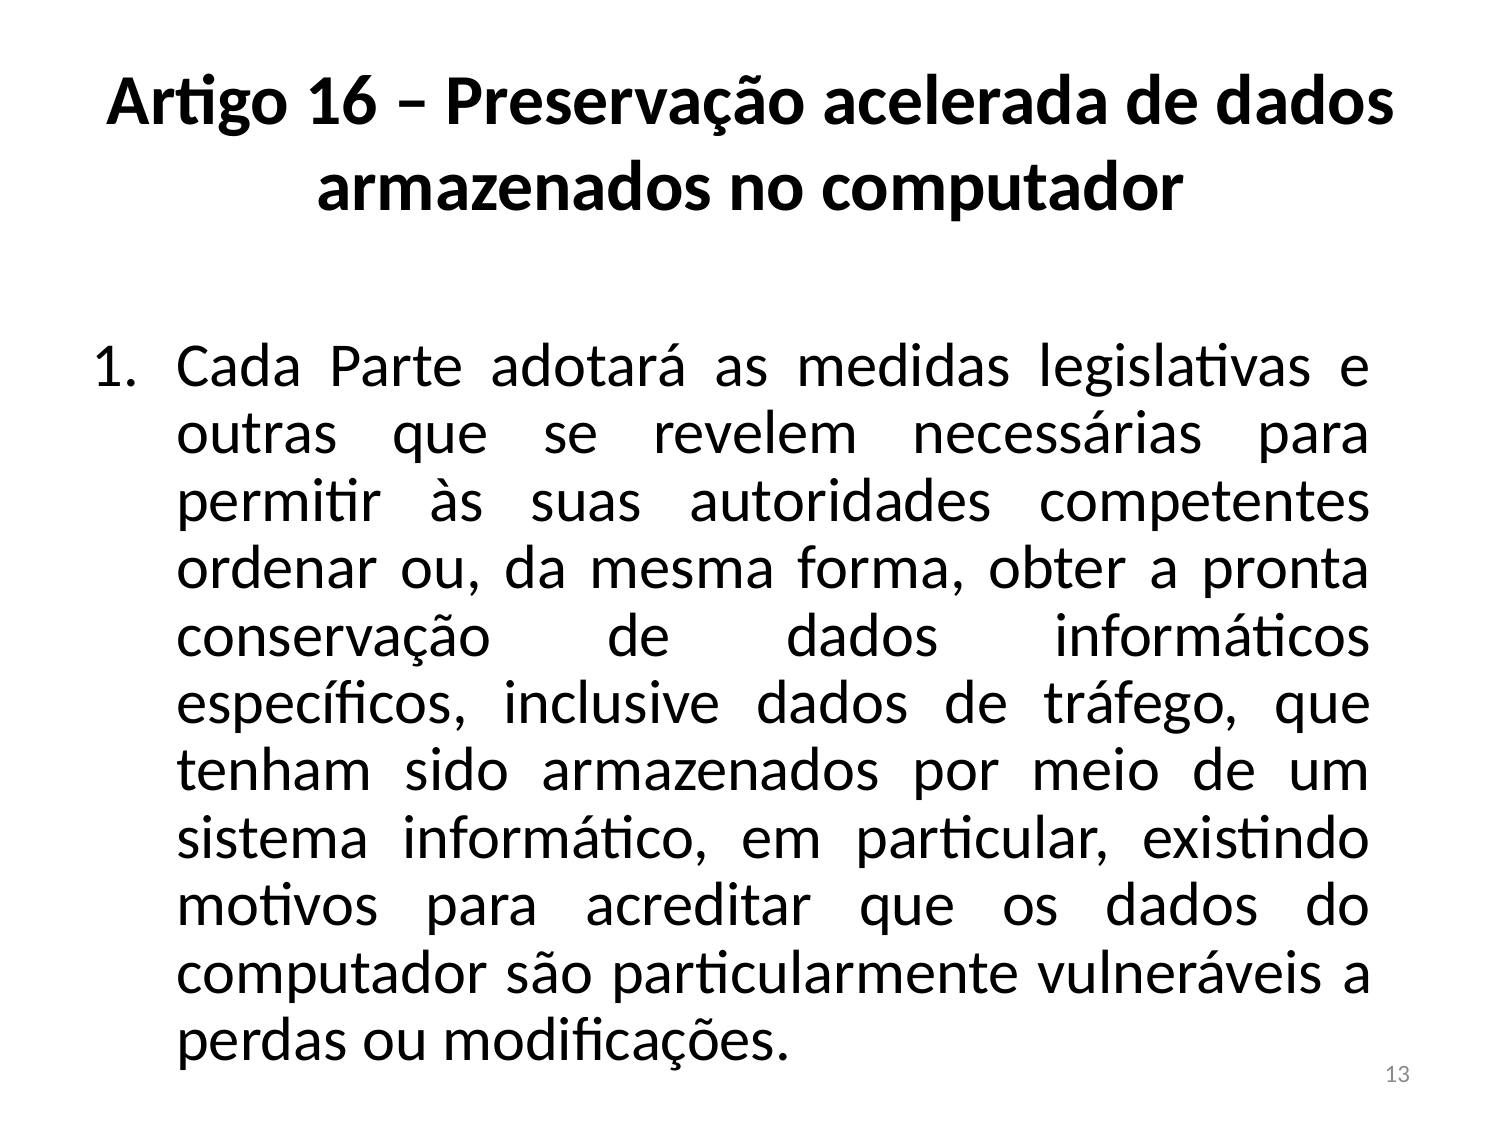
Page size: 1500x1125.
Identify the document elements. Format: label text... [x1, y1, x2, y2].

slide_number 13 [1074, 1042, 1425, 1103]
list Cada Parte adotará as medidas legislativas e outras que se revelem necessárias para permitir às suas autoridades competentes ordenar ou, da mesma forma, obter a pronta conservação de dados informáticos específicos, inclusive dados de tráfego, que tenham sido armazenados por meio de um sistema informático, em particular, existindo motivos para acreditar que os dados do computador são particularmente vulneráveis ​​a perdas ou modificações. [76, 324, 1388, 1057]
title Artigo 16 – Preservação acelerada de dados armazenados no computador [76, 44, 1426, 232]
